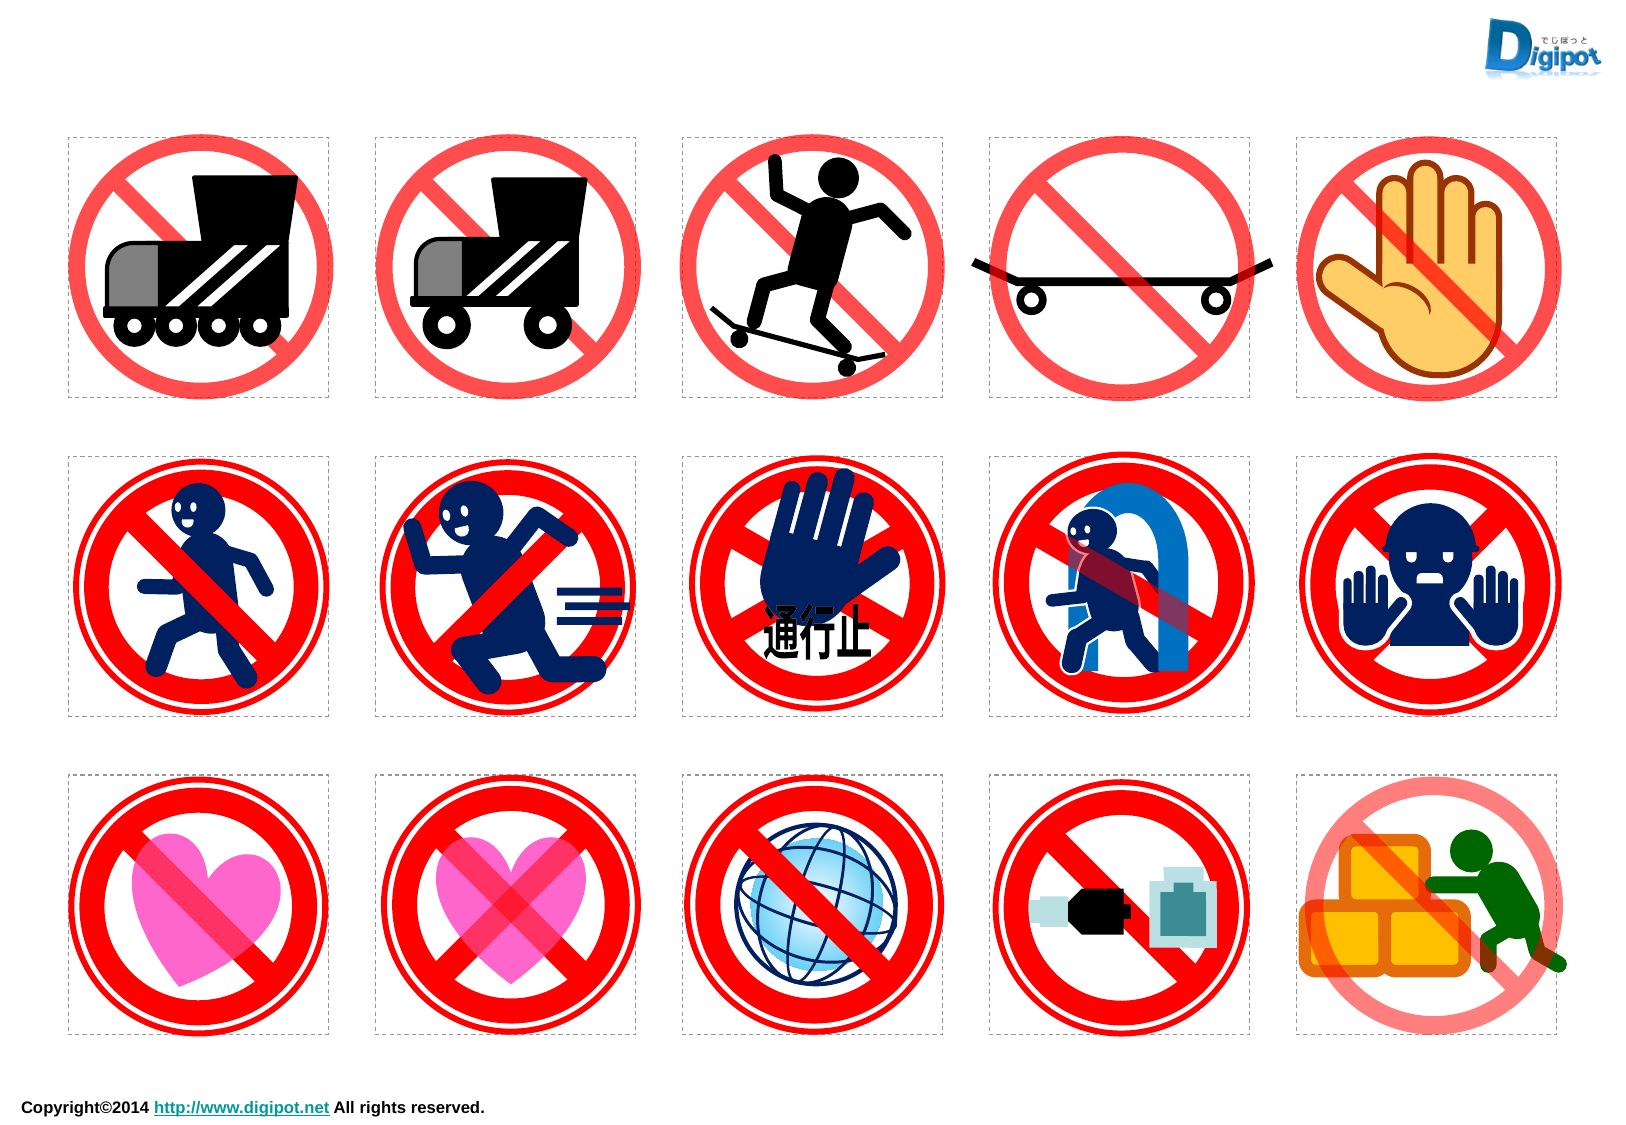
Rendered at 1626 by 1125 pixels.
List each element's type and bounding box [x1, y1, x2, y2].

text_box [992, 451, 1256, 714]
text_box [683, 774, 945, 1035]
text_box [379, 458, 637, 716]
text_box [1296, 136, 1562, 402]
text_box [970, 135, 1274, 402]
text_box [688, 454, 946, 712]
text_box [375, 134, 642, 400]
text_box [679, 134, 945, 400]
text_box [992, 778, 1251, 1037]
text_box [380, 774, 642, 1035]
text_box [68, 134, 334, 400]
text_box [1298, 452, 1562, 716]
picture [1485, 18, 1602, 82]
text_box [68, 776, 329, 1037]
text_box [1304, 776, 1569, 1035]
text_box [72, 458, 330, 716]
